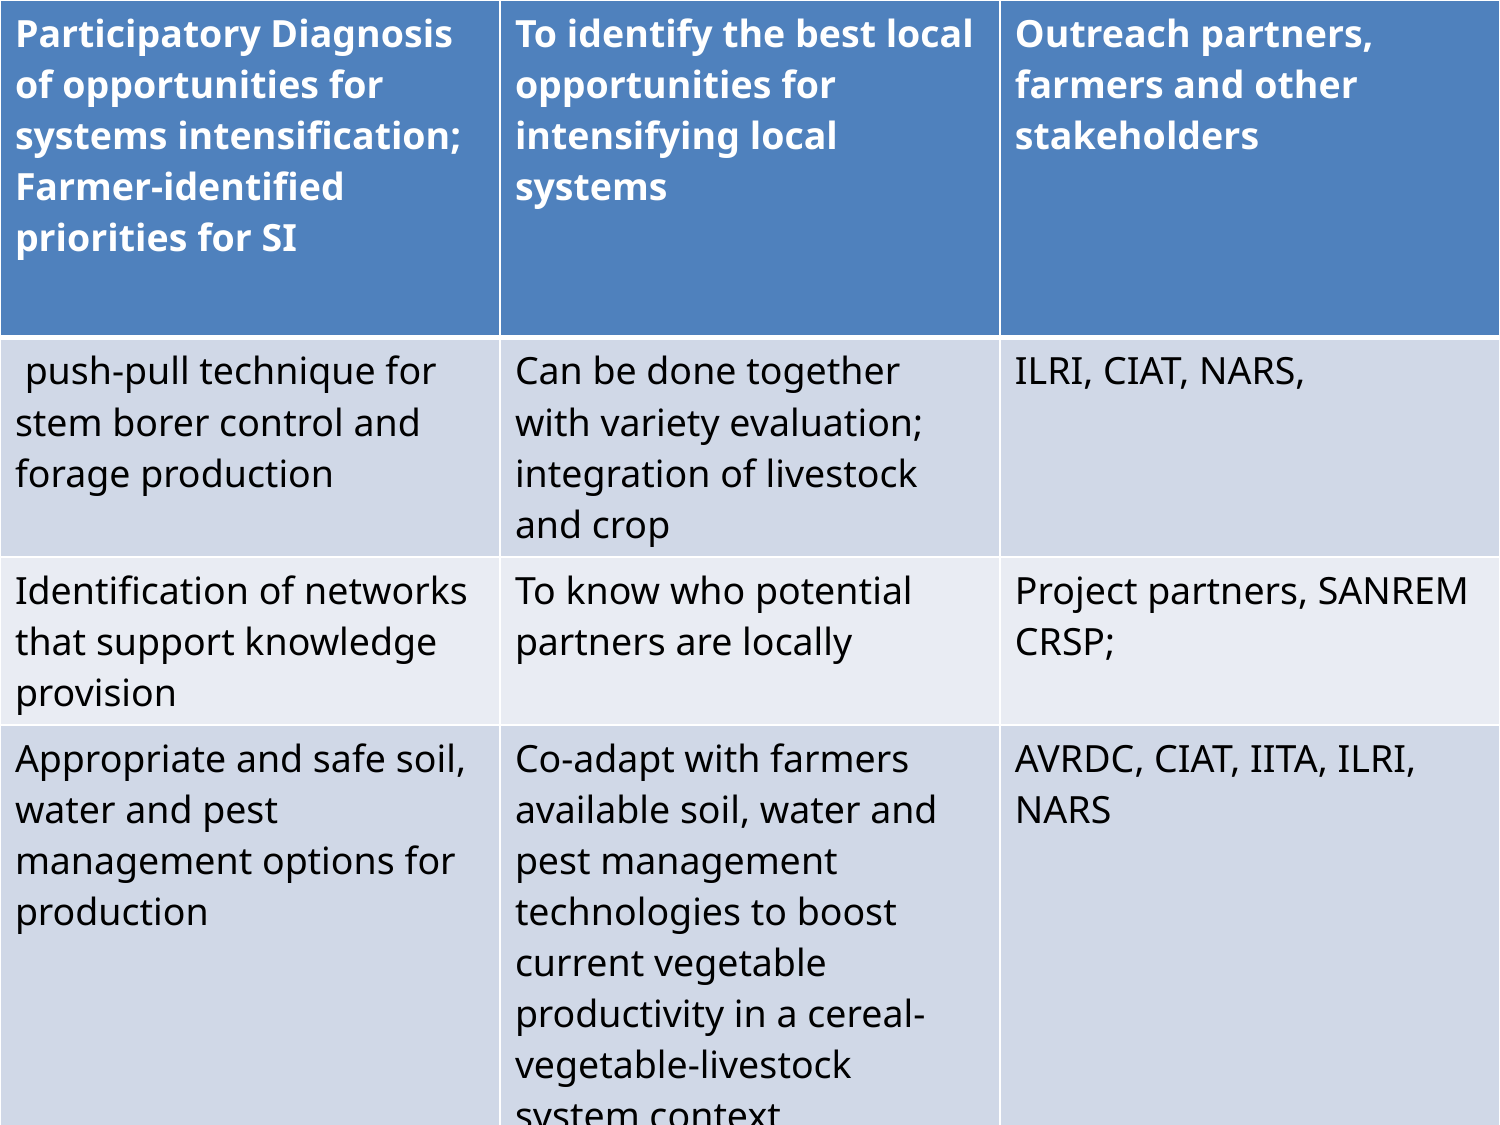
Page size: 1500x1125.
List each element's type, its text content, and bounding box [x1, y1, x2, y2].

table_cell AVRDC, CIAT, IITA, ILRI, NARS [1001, 726, 1499, 1125]
table_cell Project partners, SANREM CRSP; [1001, 558, 1499, 724]
table_cell To know who potential partners are locally [501, 558, 999, 724]
table_header To identify the best local opportunities for intensifying local systems [501, 1, 999, 335]
table_cell ILRI, CIAT, NARS, [1001, 340, 1499, 556]
table_cell Co-adapt with farmers available soil, water and pest management technologies to boost current vegetable productivity in a cereal-vegetable-livestock system context [501, 726, 999, 1125]
table_cell Appropriate and safe soil, water and pest management options for production [1, 726, 499, 1125]
table_cell Identification of networks that support knowledge provision [1, 558, 499, 724]
table_header Outreach partners, farmers and other stakeholders [1001, 1, 1499, 335]
table_cell push-pull technique for stem borer control and forage production [1, 340, 499, 556]
table_cell Can be done together with variety evaluation; integration of livestock and crop [501, 340, 999, 556]
table_header Participatory Diagnosis of opportunities for systems intensification; Farmer-identified priorities for SI [1, 1, 499, 335]
